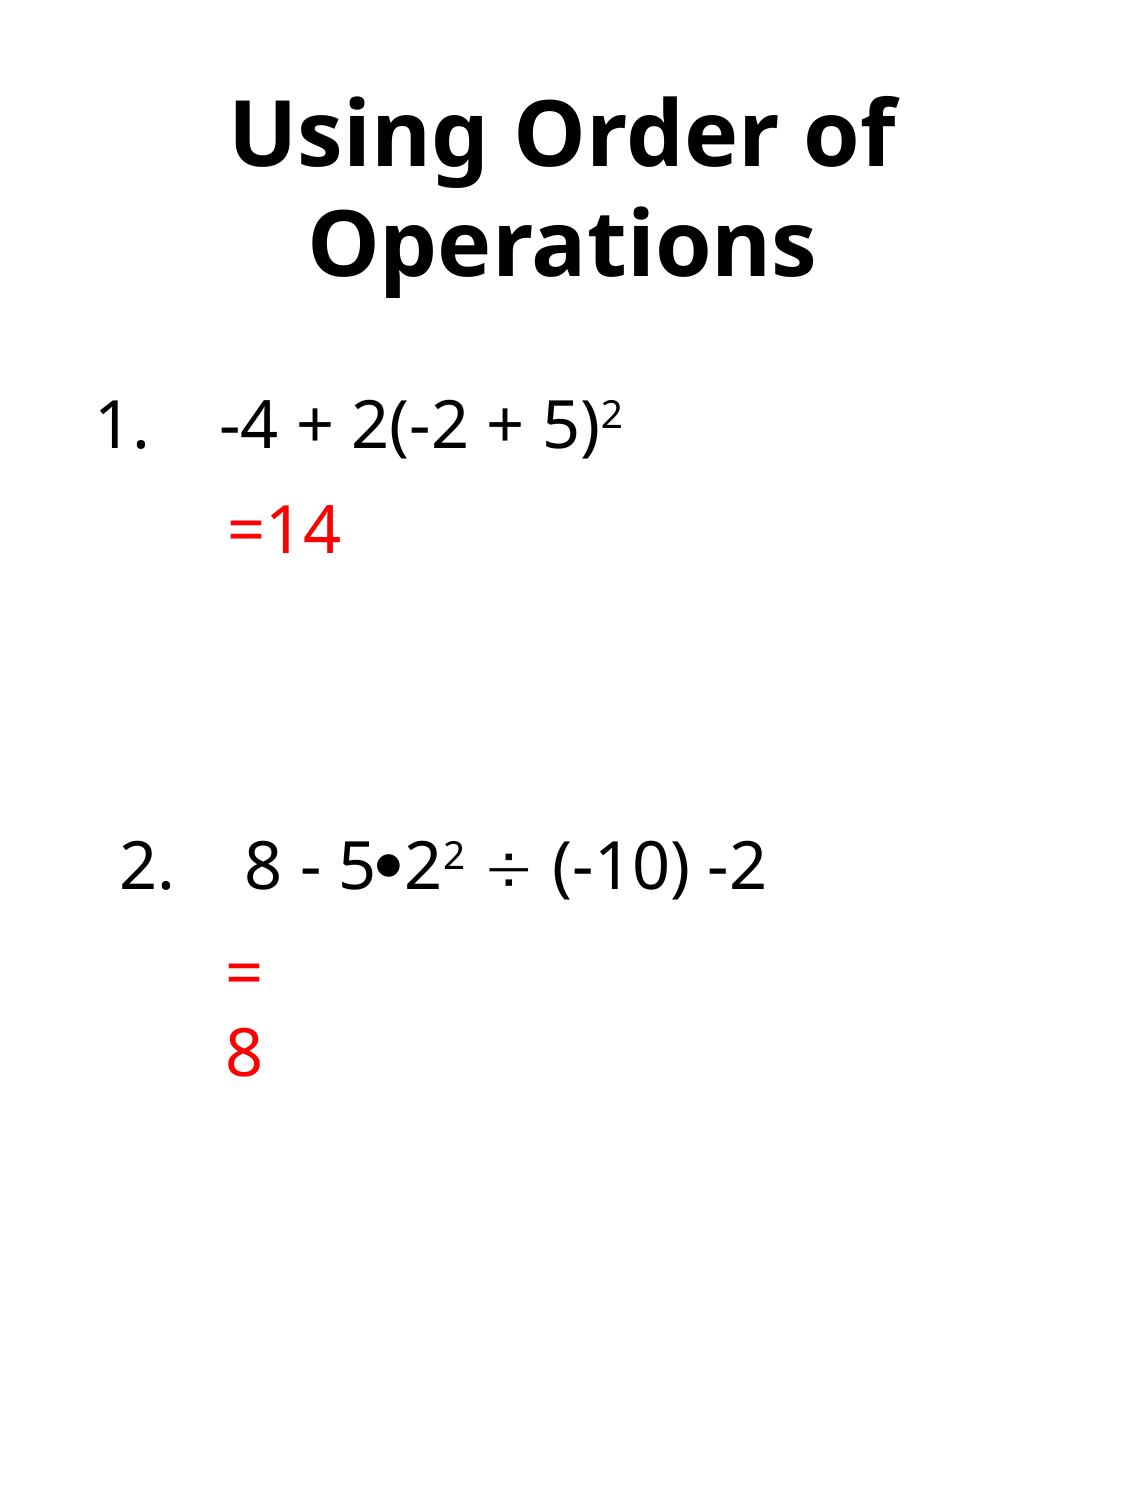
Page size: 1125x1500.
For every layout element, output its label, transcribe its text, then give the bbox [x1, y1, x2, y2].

text_box =8 [211, 922, 317, 1098]
text_box 2. 8 - 522  (-10) -2 [104, 815, 783, 911]
text_box =14 [212, 479, 363, 575]
text_box 1. -4 + 2(-2 + 5)2 [79, 374, 710, 470]
title Using Order of Operations [56, 60, 1069, 310]
